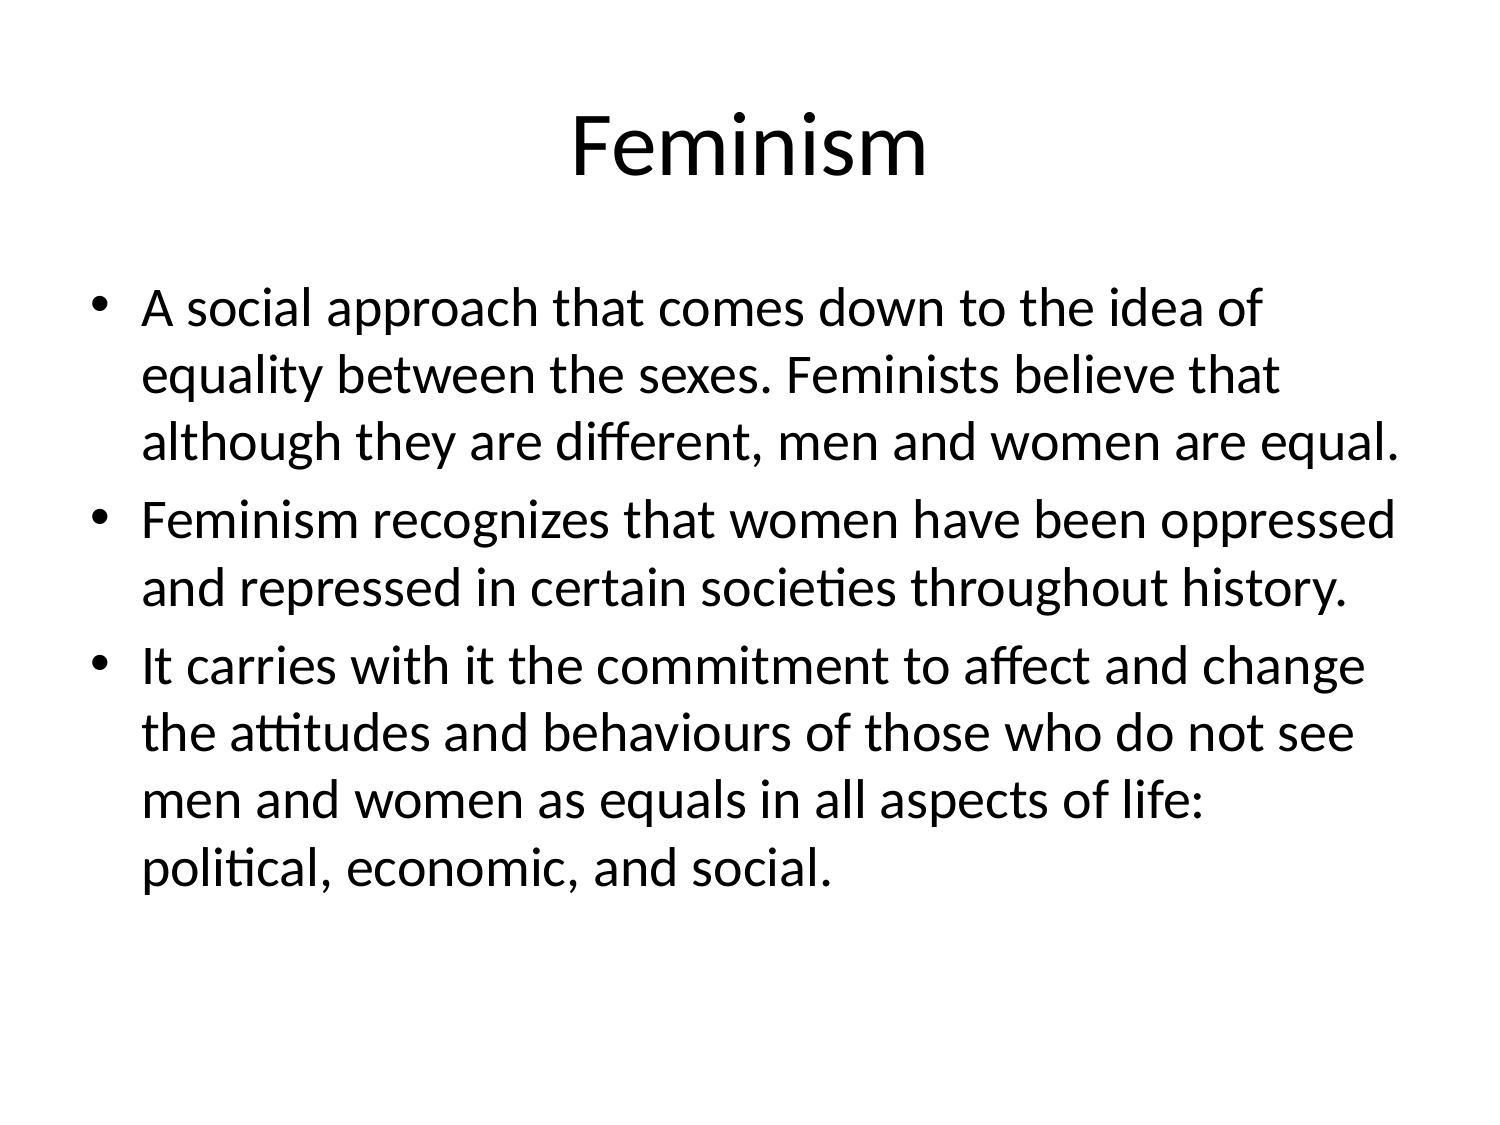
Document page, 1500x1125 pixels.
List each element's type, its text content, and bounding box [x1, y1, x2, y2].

title Feminism [75, 45, 1425, 233]
list A social approach that comes down to the idea of equality between the sexes. Feminists believe that although they are different, men and women are equal. Feminism recognizes that women have been oppressed and repressed in certain societies throughout history. It carries with it the commitment to affect and change the attitudes and behaviours of those who do not see men and women as equals in all aspects of life: political, economic, and social. [75, 262, 1425, 1005]
